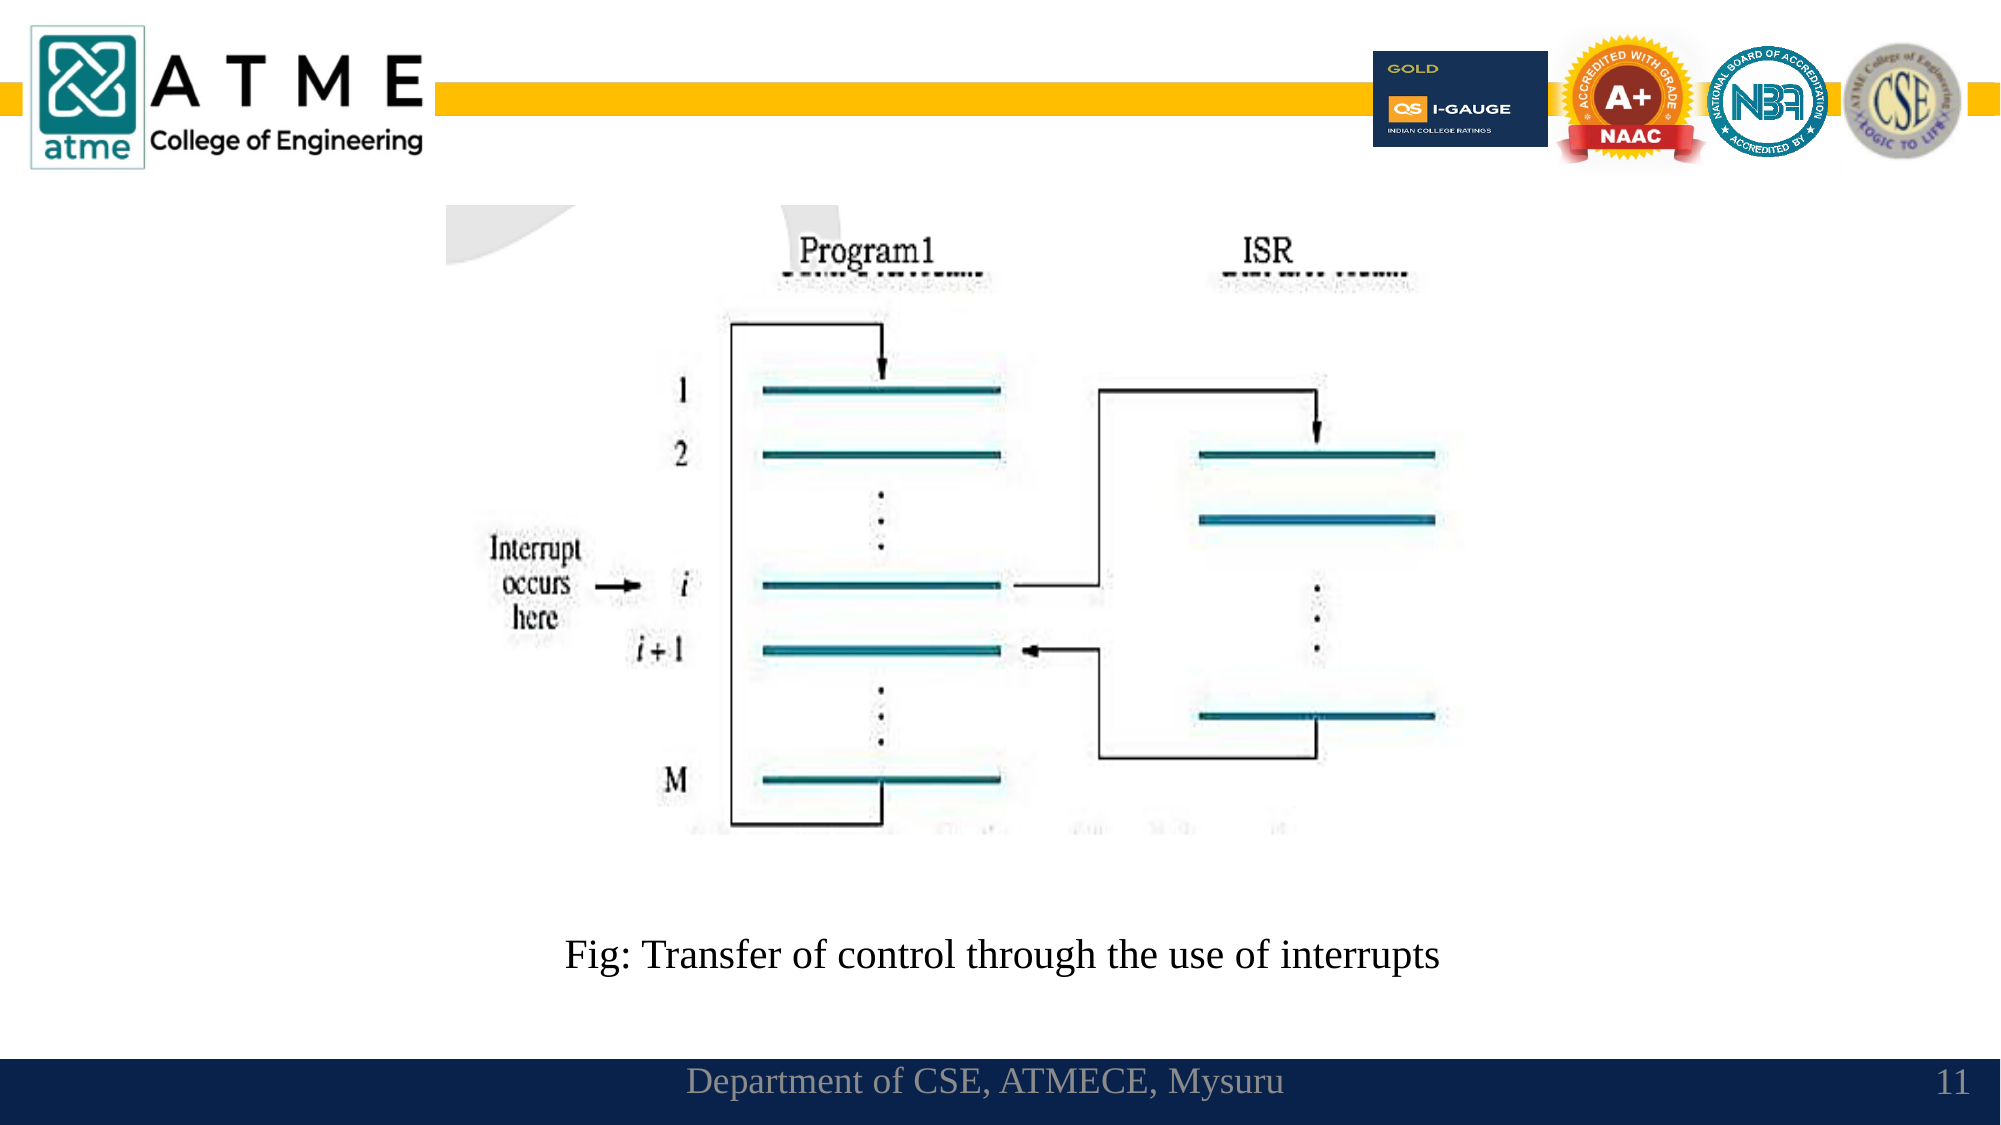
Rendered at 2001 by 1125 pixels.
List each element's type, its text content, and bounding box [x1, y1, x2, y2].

footer Department of CSE, ATMECE, Mysuru [501, 1056, 1470, 1102]
picture [1373, 20, 1828, 180]
picture [0, 1059, 2001, 1125]
picture [1840, 26, 1968, 176]
picture [446, 205, 1470, 856]
slide_number 11 [1511, 1057, 1972, 1103]
picture [22, 15, 435, 178]
text_box Fig: Transfer of control through the use of interrupts [549, 919, 1568, 984]
